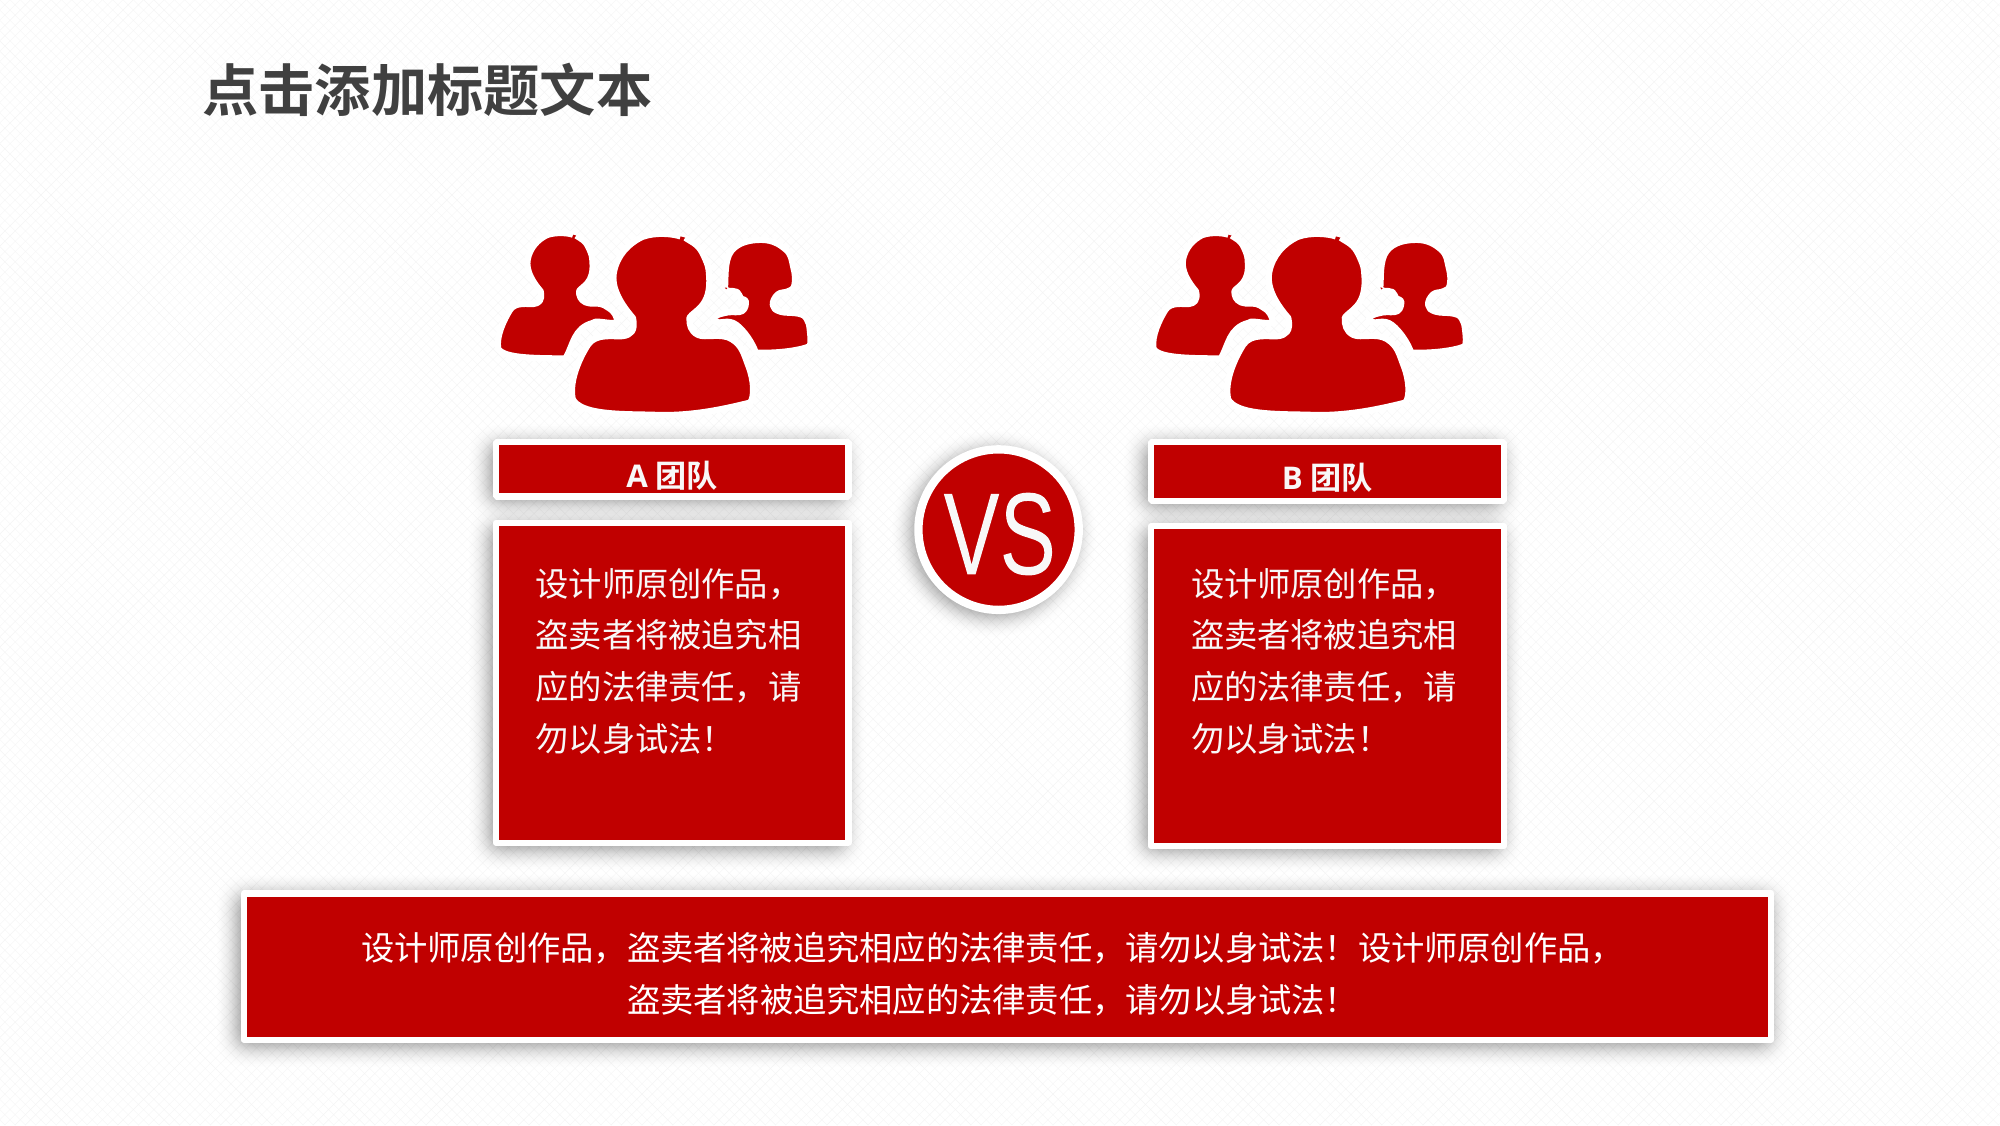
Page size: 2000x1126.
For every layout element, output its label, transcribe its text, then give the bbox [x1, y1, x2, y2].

text_box B团队 [1151, 441, 1504, 502]
text_box [242, 891, 1773, 1042]
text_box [495, 231, 812, 417]
text_box 设计师原创作品，盗卖者将被追究相应的法律责任，请勿以身试法！设计师原创作品，盗卖者将被追究相应的法律责任，请勿以身试法！ [338, 911, 1648, 1023]
text_box 点击添加标题文本 [182, 45, 673, 133]
text_box [1151, 526, 1504, 847]
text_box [918, 449, 1079, 611]
text_box [495, 522, 849, 843]
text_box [1151, 231, 1468, 417]
text_box 设计师原创作品，盗卖者将被追究相应的法律责任，请勿以身试法！ [1177, 544, 1484, 765]
text_box A团队 [495, 441, 849, 497]
text_box 设计师原创作品，盗卖者将被追究相应的法律责任，请勿以身试法！ [522, 544, 829, 765]
